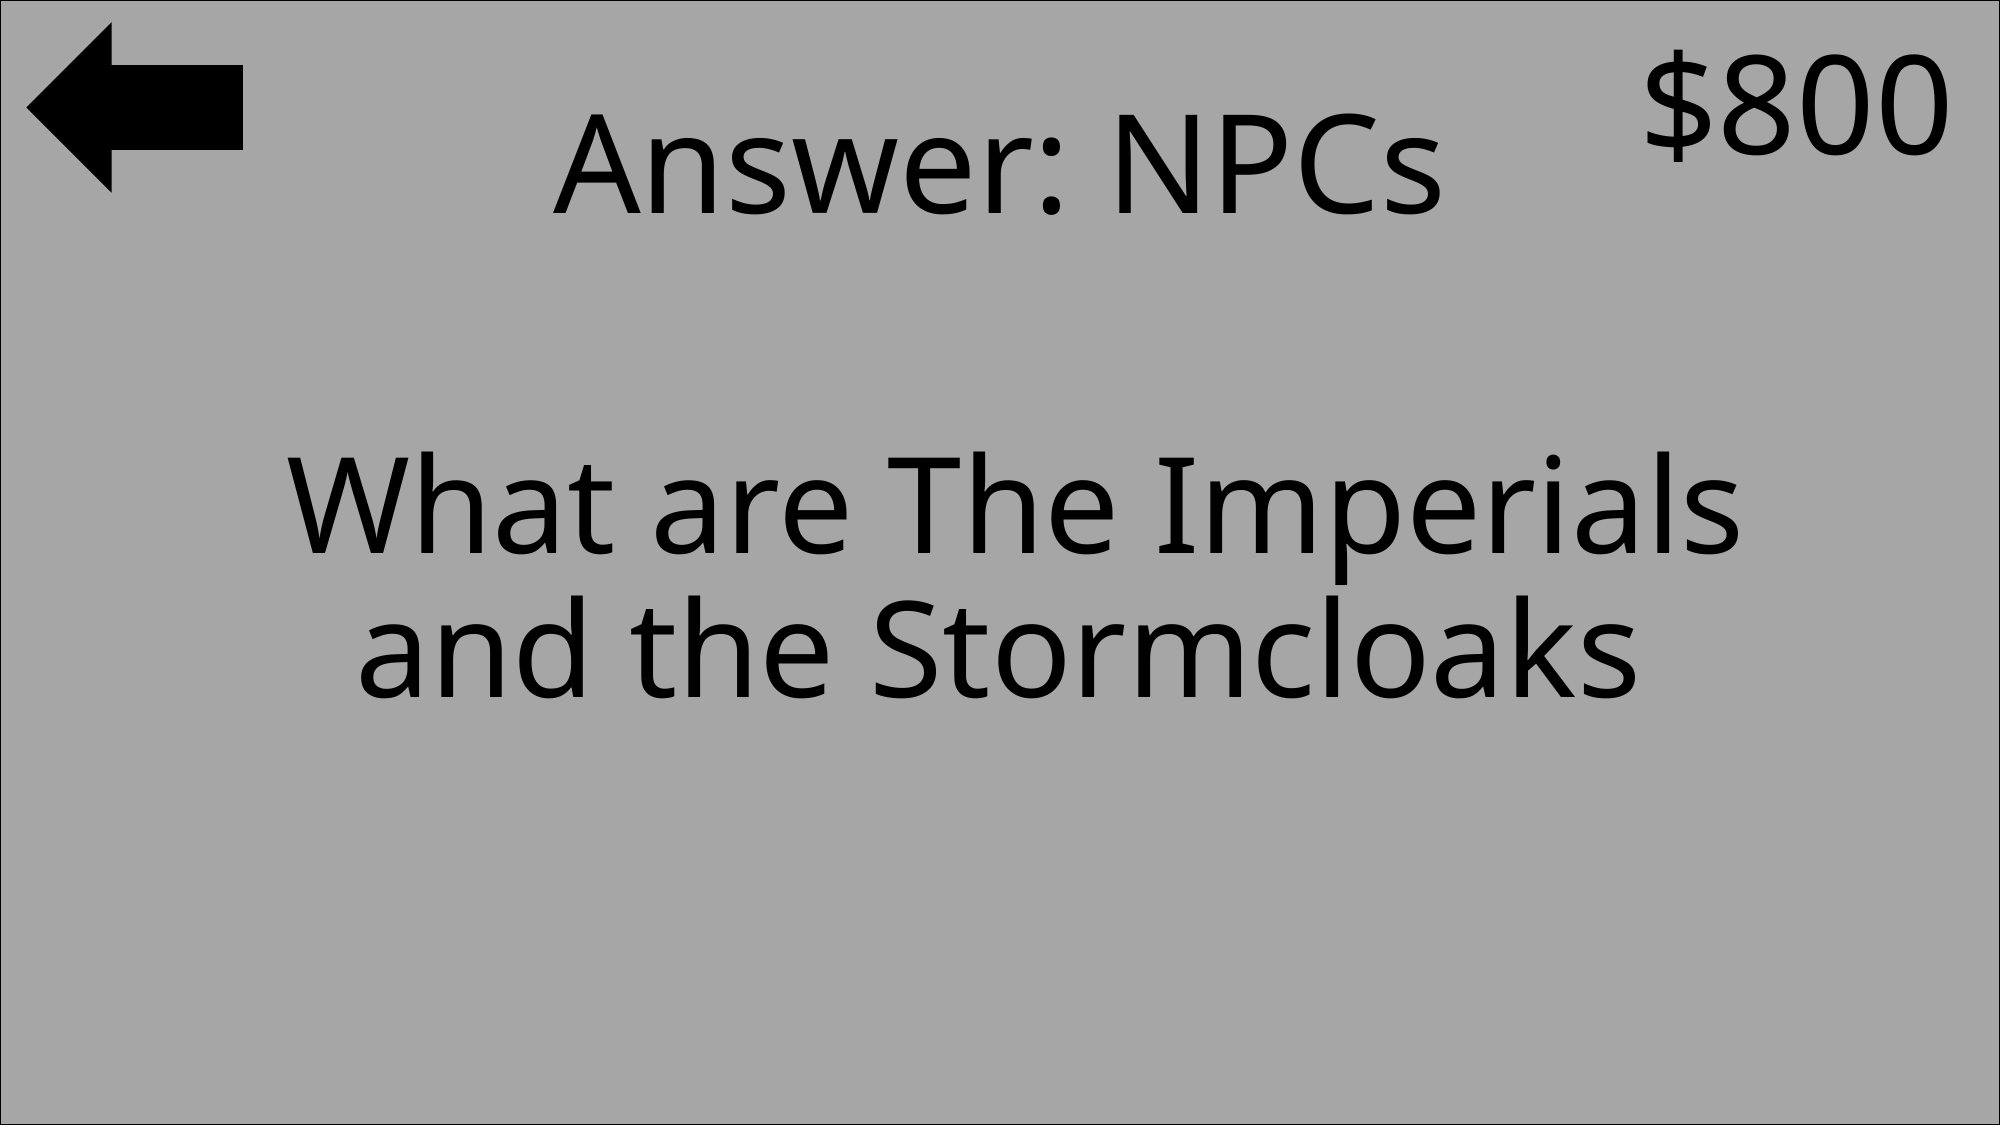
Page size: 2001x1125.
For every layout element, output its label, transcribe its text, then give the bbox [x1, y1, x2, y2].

text_box [26, 22, 243, 193]
text_box [0, 0, 2000, 1125]
text_box $800 [1593, 1, 2000, 219]
text_box Answer: NPCs [137, 59, 1863, 278]
text_box What are The Imperials and the Stormcloaks [153, 430, 1879, 734]
